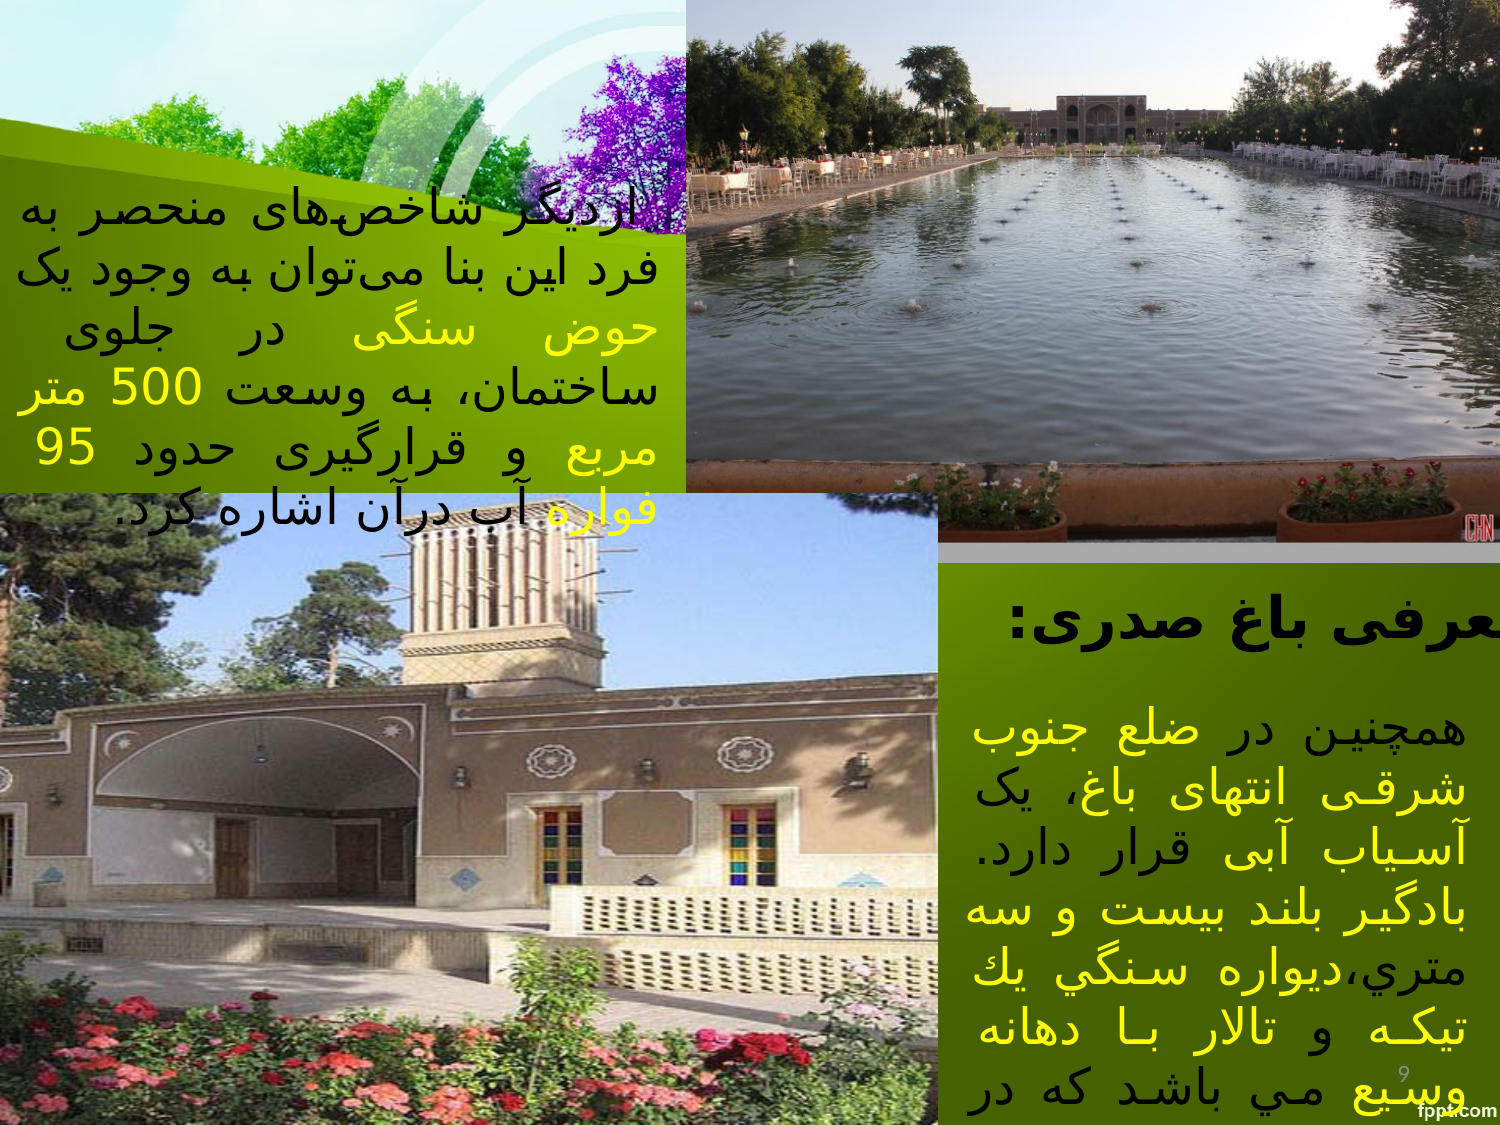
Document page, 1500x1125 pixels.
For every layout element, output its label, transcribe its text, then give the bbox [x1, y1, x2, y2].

text_box معرفی باغ صدری: [992, 572, 1500, 658]
text_box ازدیگر شاخص‌های منحصر به فرد این بنا می‌توان به وجود یک حوض سنگی در جلوی ساختمان، به وسعت 500 متر مربع و قرارگیری حدود 95 فواره آب درآن اشاره کرد. [0, 167, 675, 492]
slide_number 9 [1074, 1042, 1425, 1103]
text_box همچنین در ضلع جنوب شرقی انتهای باغ، یک آسیاب آبی قرار دارد. بادگير بلند بيست و سه متري،ديواره سنگي يك تيكه و تالار با دهانه وسيع مي باشد كه در نوع خود بي نظير بوده است. [945, 687, 1484, 1125]
picture [0, 0, 1500, 1125]
